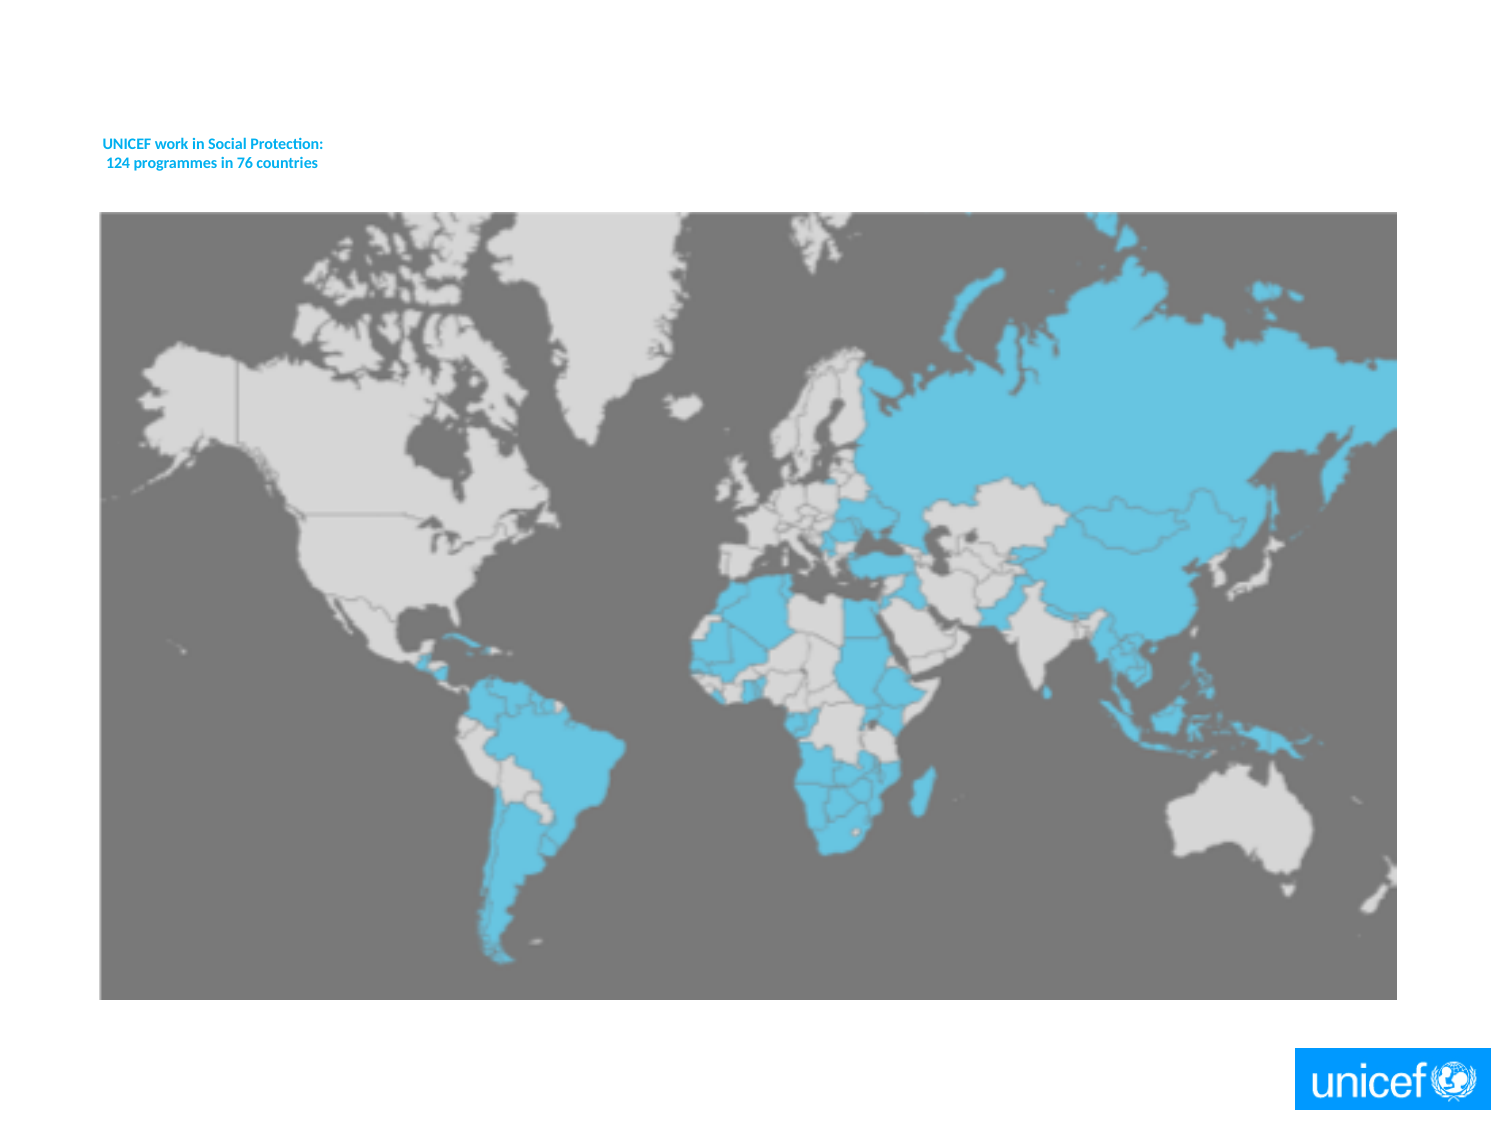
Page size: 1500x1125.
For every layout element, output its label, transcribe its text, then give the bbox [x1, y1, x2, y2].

picture [99, 212, 1397, 1001]
picture [1295, 1048, 1491, 1110]
title UNICEF work in Social Protection: 124 programmes in 76 countries [87, 124, 1496, 226]
